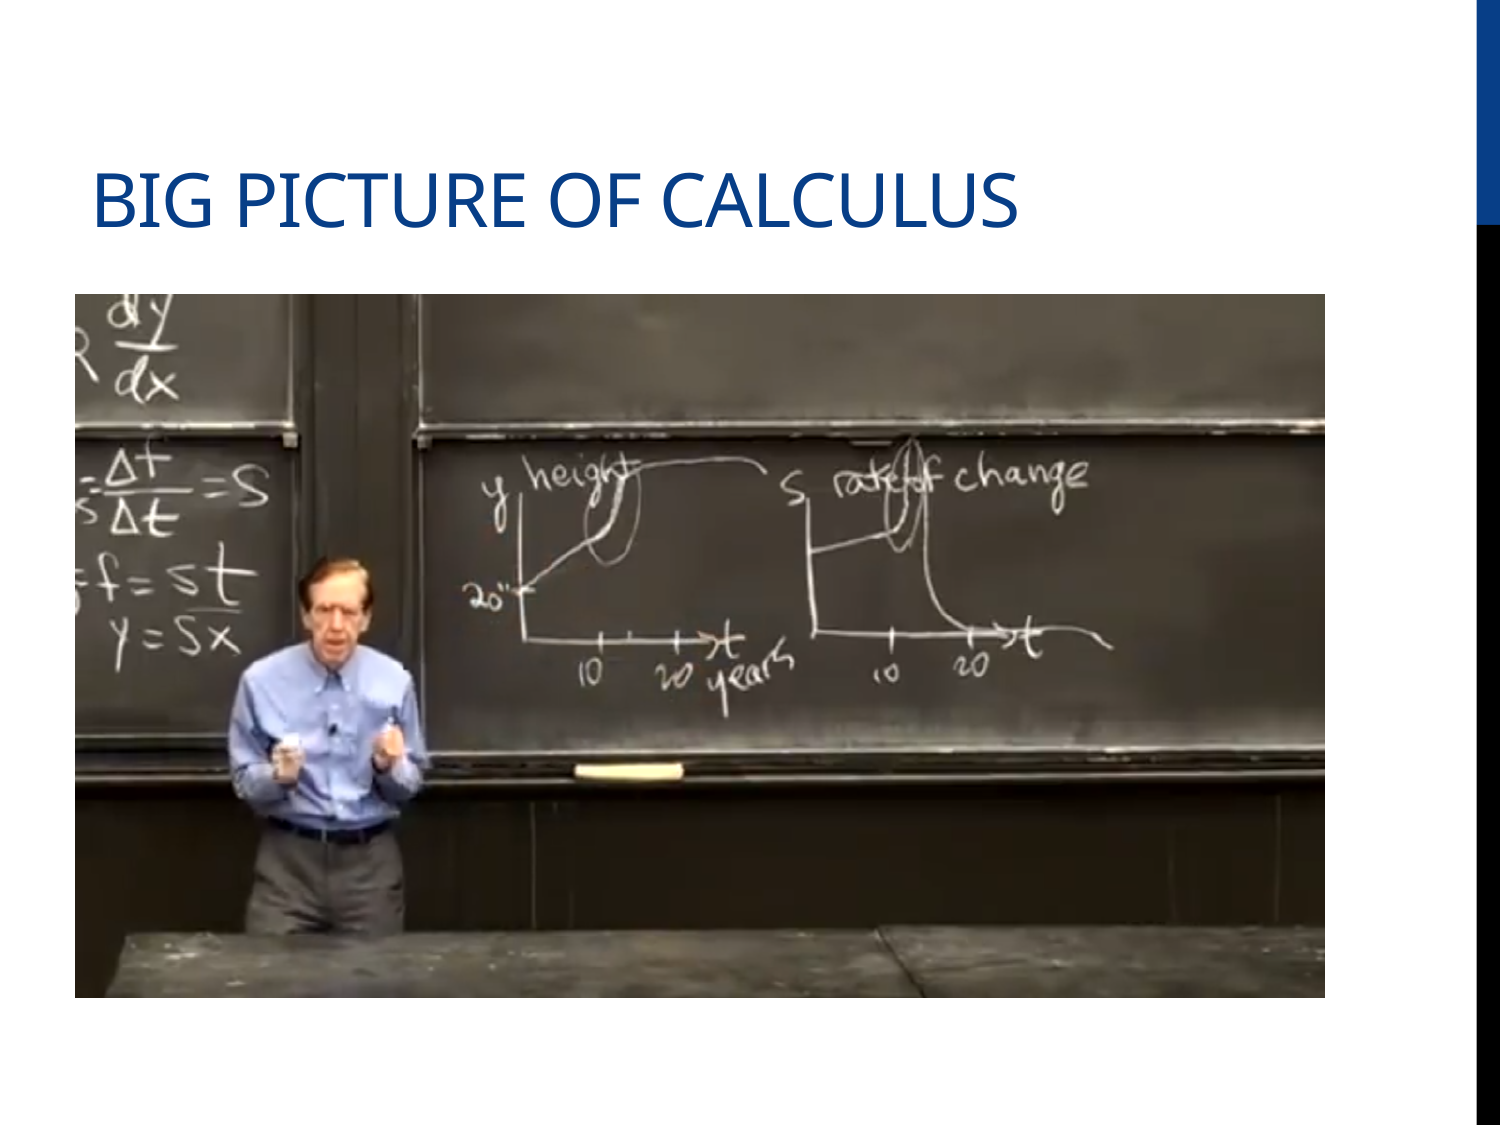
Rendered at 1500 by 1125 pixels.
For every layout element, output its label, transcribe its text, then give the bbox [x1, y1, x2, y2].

title Big Picture of calculus [75, 25, 1447, 250]
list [74, 294, 1326, 999]
